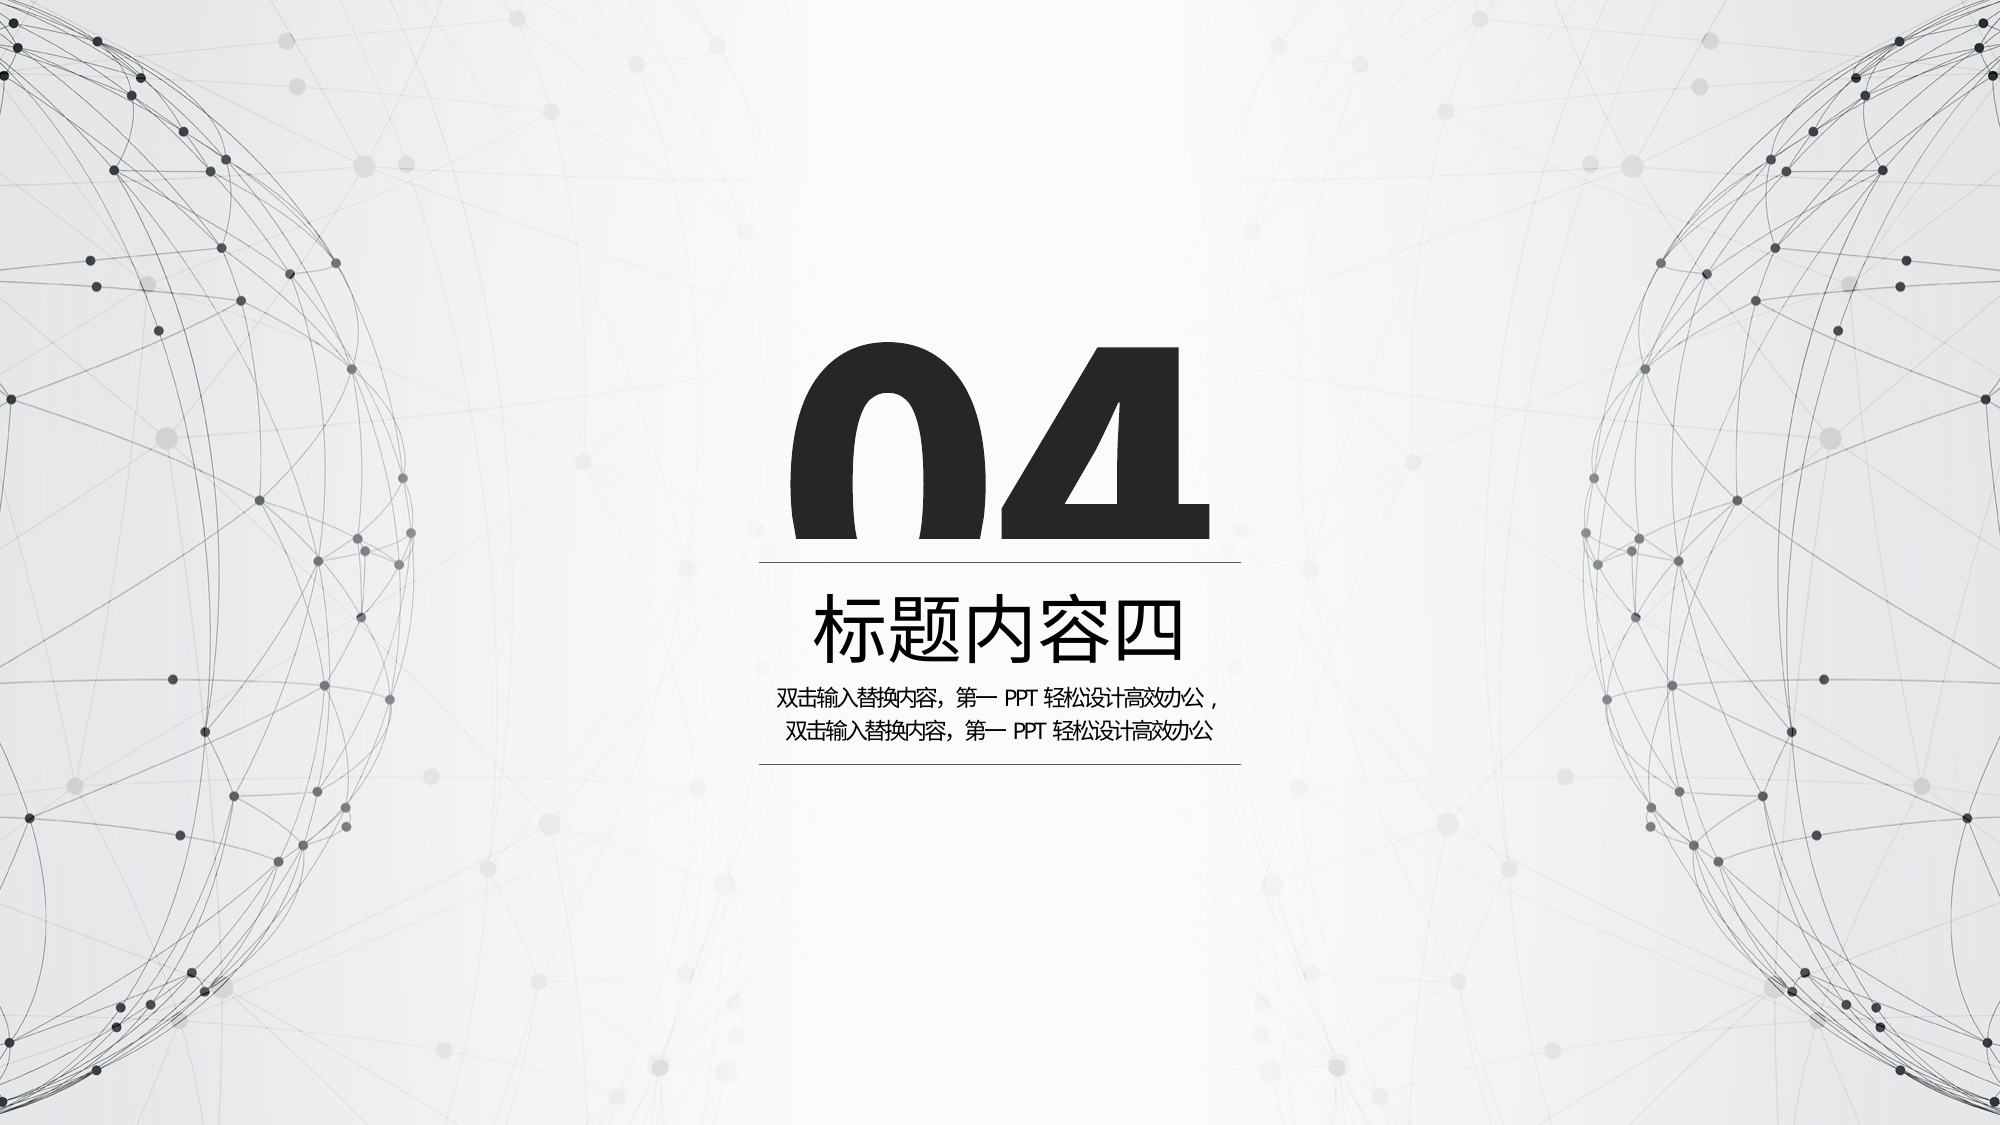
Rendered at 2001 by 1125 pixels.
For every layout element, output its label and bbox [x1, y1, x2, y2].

text_box [756, 562, 1243, 786]
text_box [790, 342, 1210, 539]
picture [0, 0, 2000, 1125]
